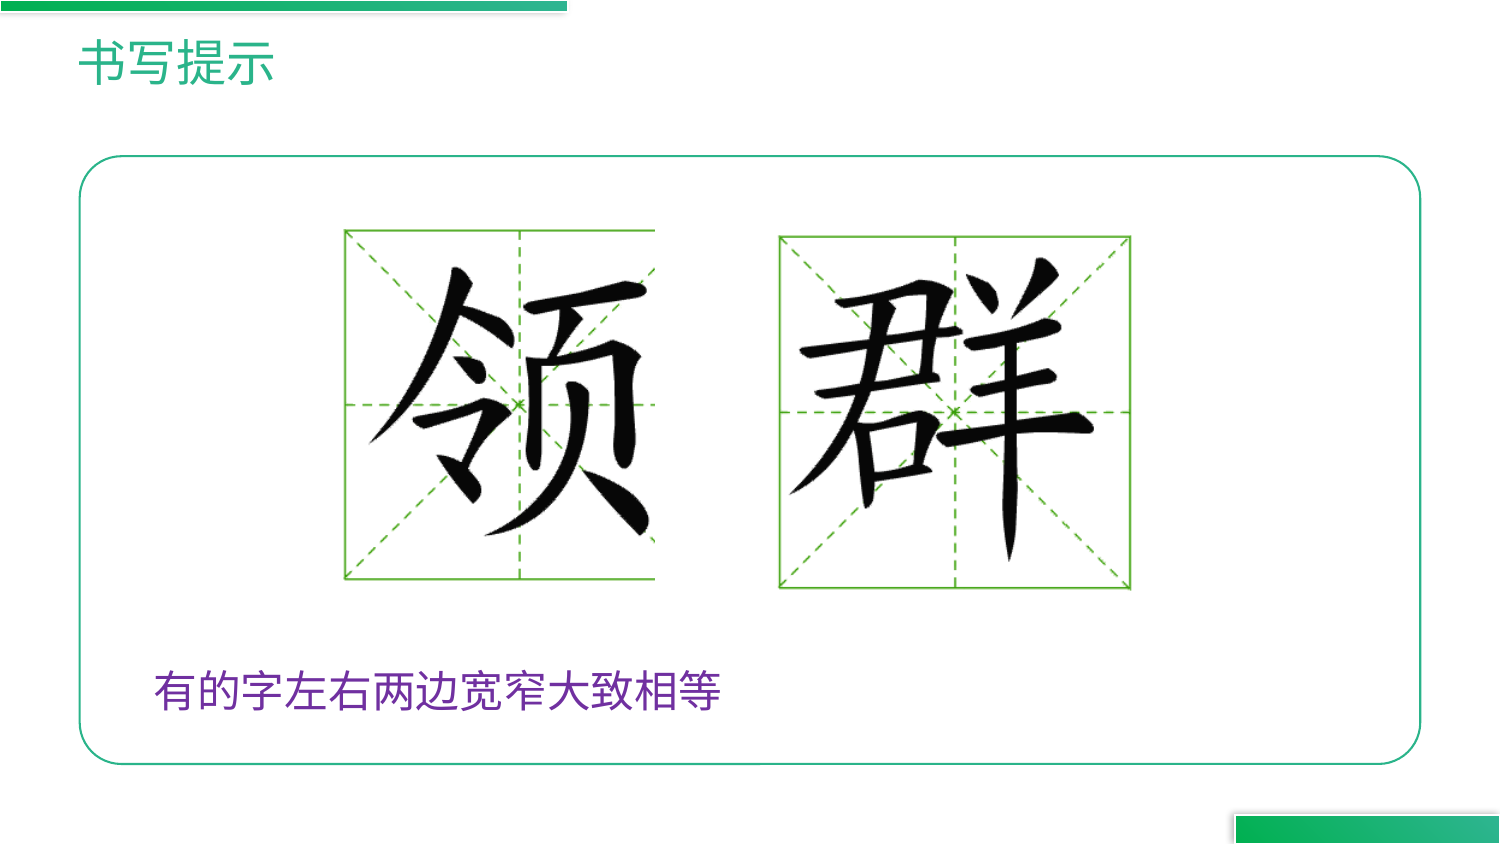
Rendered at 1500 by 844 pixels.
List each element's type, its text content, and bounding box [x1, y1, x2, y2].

text_box 有的字左右两边宽窄大致相等 [141, 657, 1079, 722]
picture [221, 198, 1259, 627]
list 书写提示 [41, 32, 382, 94]
